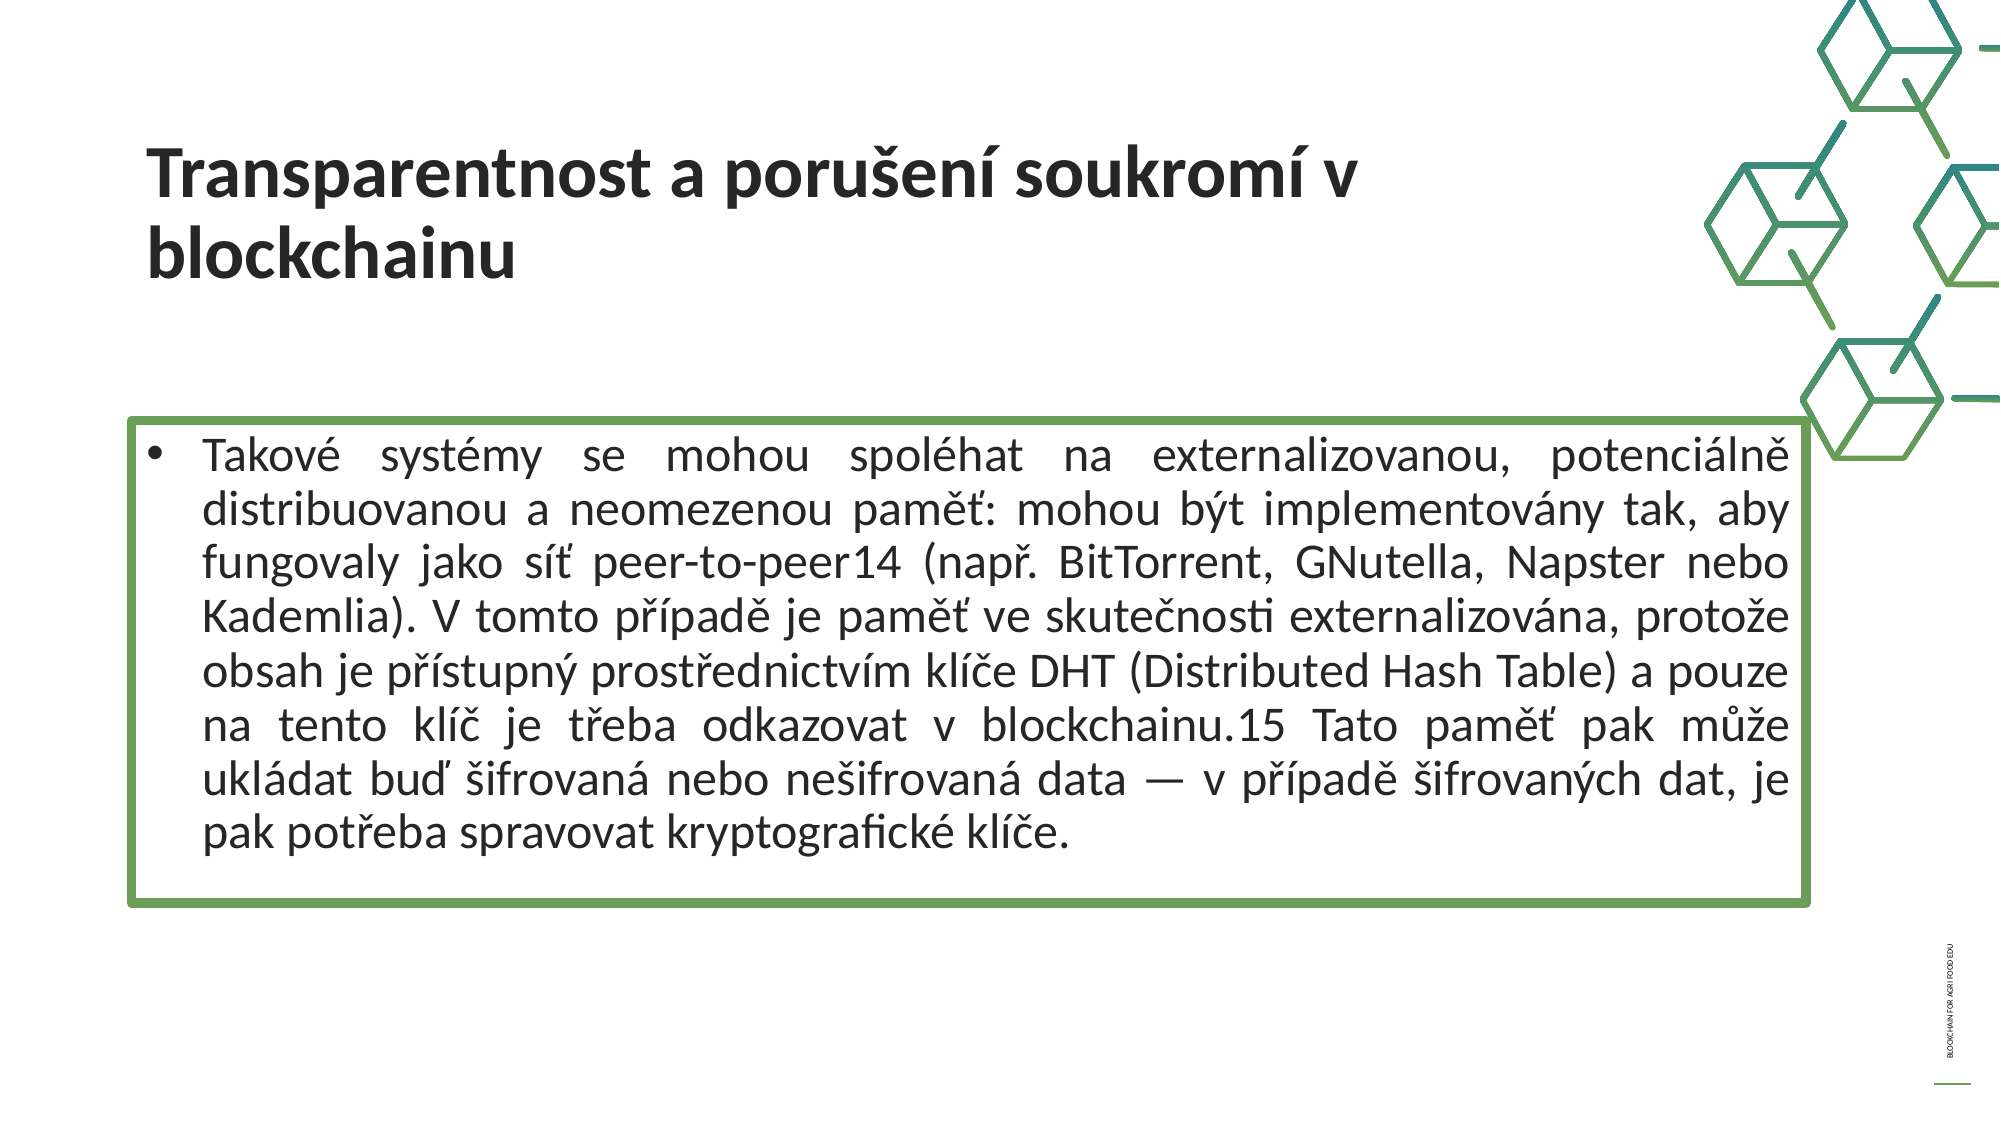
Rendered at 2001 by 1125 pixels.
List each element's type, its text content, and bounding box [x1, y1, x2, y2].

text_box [1703, 0, 2000, 462]
list Takové systémy se mohou spoléhat na externalizovanou, potenciálně distribuovanou a neomezenou paměť: mohou být implementovány tak, aby fungovaly jako síť peer-to-peer14 (např. BitTorrent, GNutella, Napster nebo Kademlia). V tomto případě je paměť ve skutečnosti externalizována, protože obsah je přístupný prostřednictvím klíče DHT (Distributed Hash Table) a pouze na tento klíč je třeba odkazovat v blockchainu.15 Tato paměť pak může ukládat buď šifrovaná nebo nešifrovaná data — v případě šifrovaných dat, je pak potřeba spravovat kryptografické klíče. [131, 420, 1807, 903]
list Transparentnost a porušení soukromí v blockchainu [130, 124, 1698, 257]
